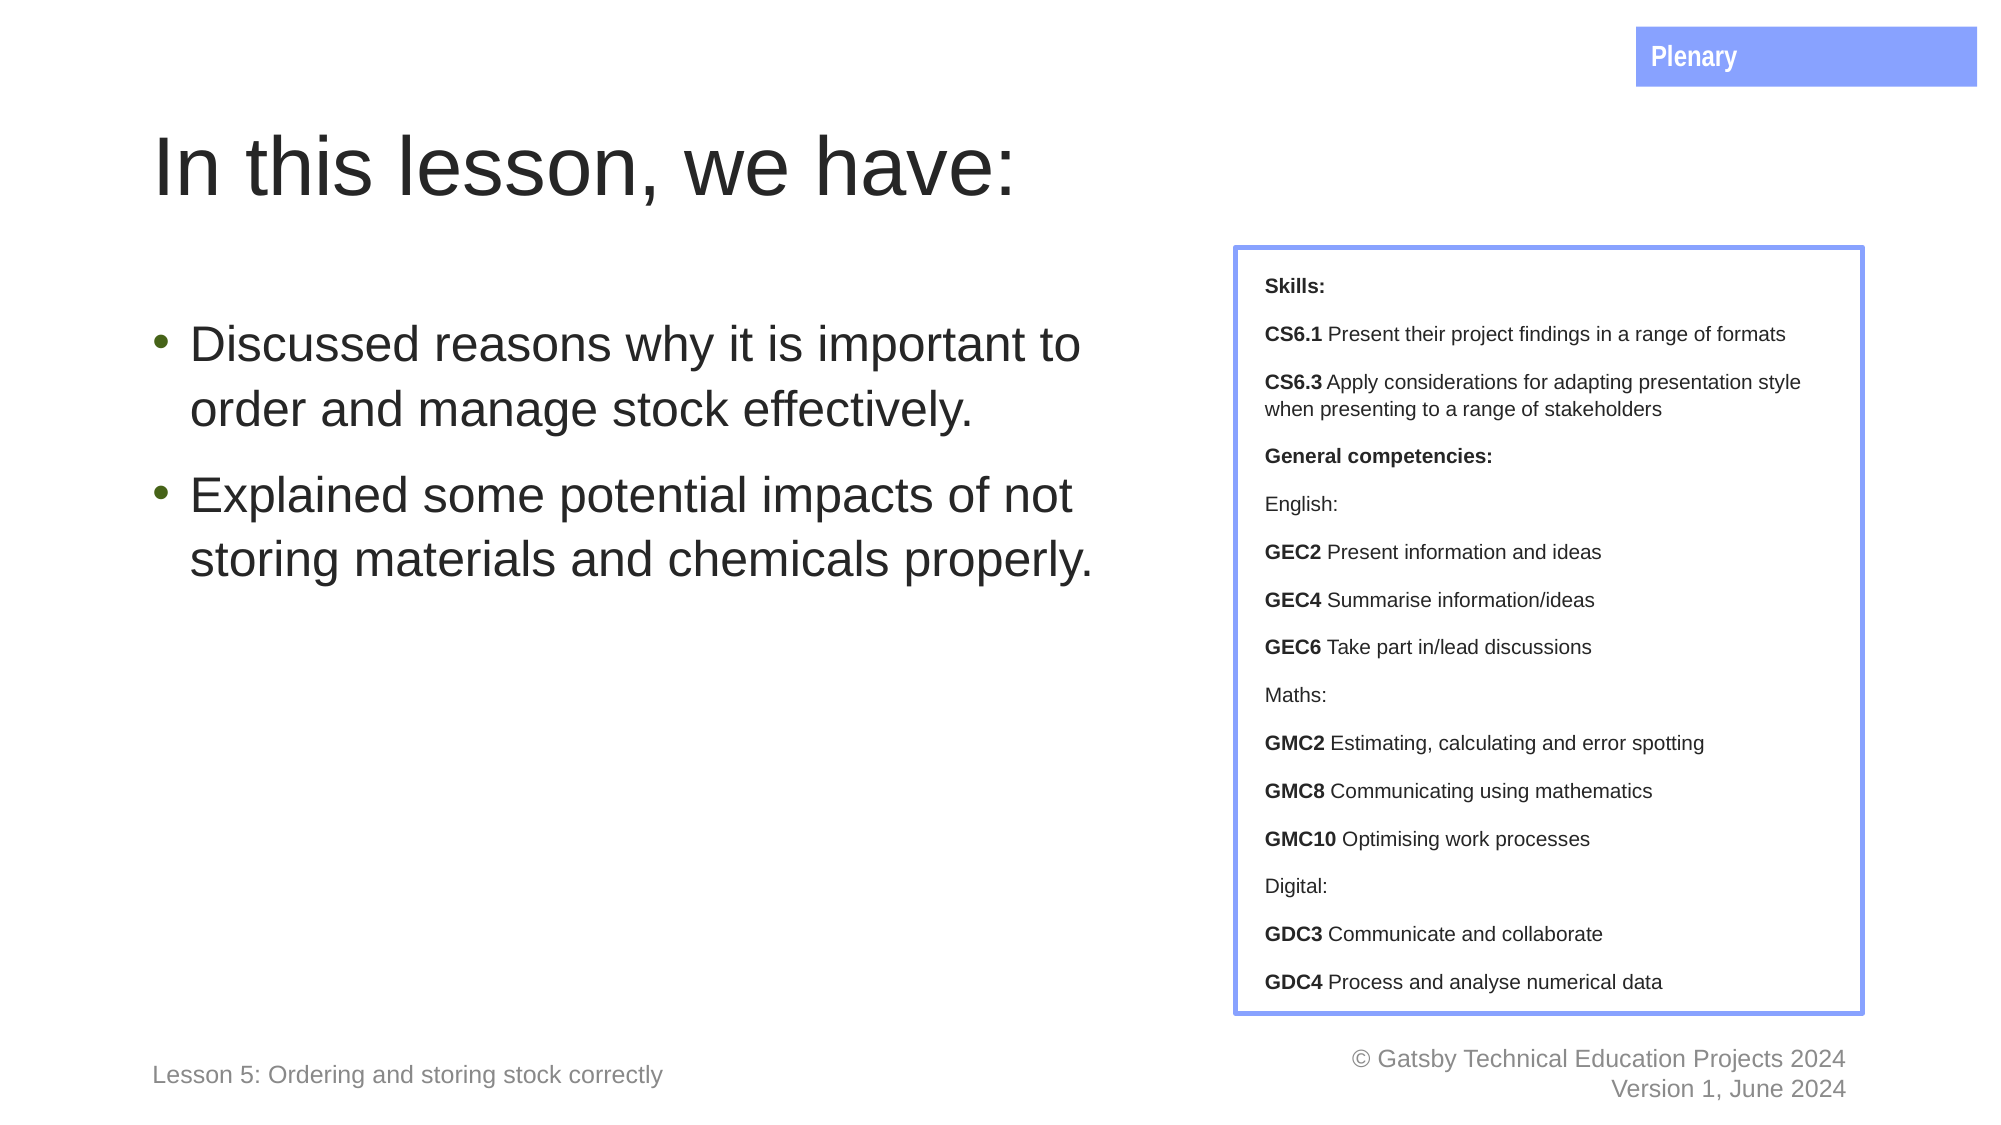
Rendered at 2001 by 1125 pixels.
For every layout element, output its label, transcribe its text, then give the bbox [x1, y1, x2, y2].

title In this lesson, we have: [137, 59, 1863, 278]
list Plenary [1636, 26, 1978, 87]
list Discussed reasons why it is important to order and manage stock effectively. Explained some potential impacts of not storing materials and chemicals properly. [137, 299, 1188, 1014]
list Lesson 5: Ordering and storing stock correctly [137, 1042, 829, 1103]
text_box Skills: CS6.1 Present their project findings in a range of formats CS6.3 Apply considerations for adapting presentation style when presenting to a range of stakeholders General competencies: English: GEC2 Present information and ideas GEC4 Summarise information/ideas GEC6 Take part in/lead discussions Maths: GMC2 Estimating, calculating and error spotting GMC8 Communicating using mathematics GMC10 Optimising work processes Digital: GDC3 Communicate and collaborate GDC4 Process and analyse numerical data [1235, 247, 1863, 1014]
